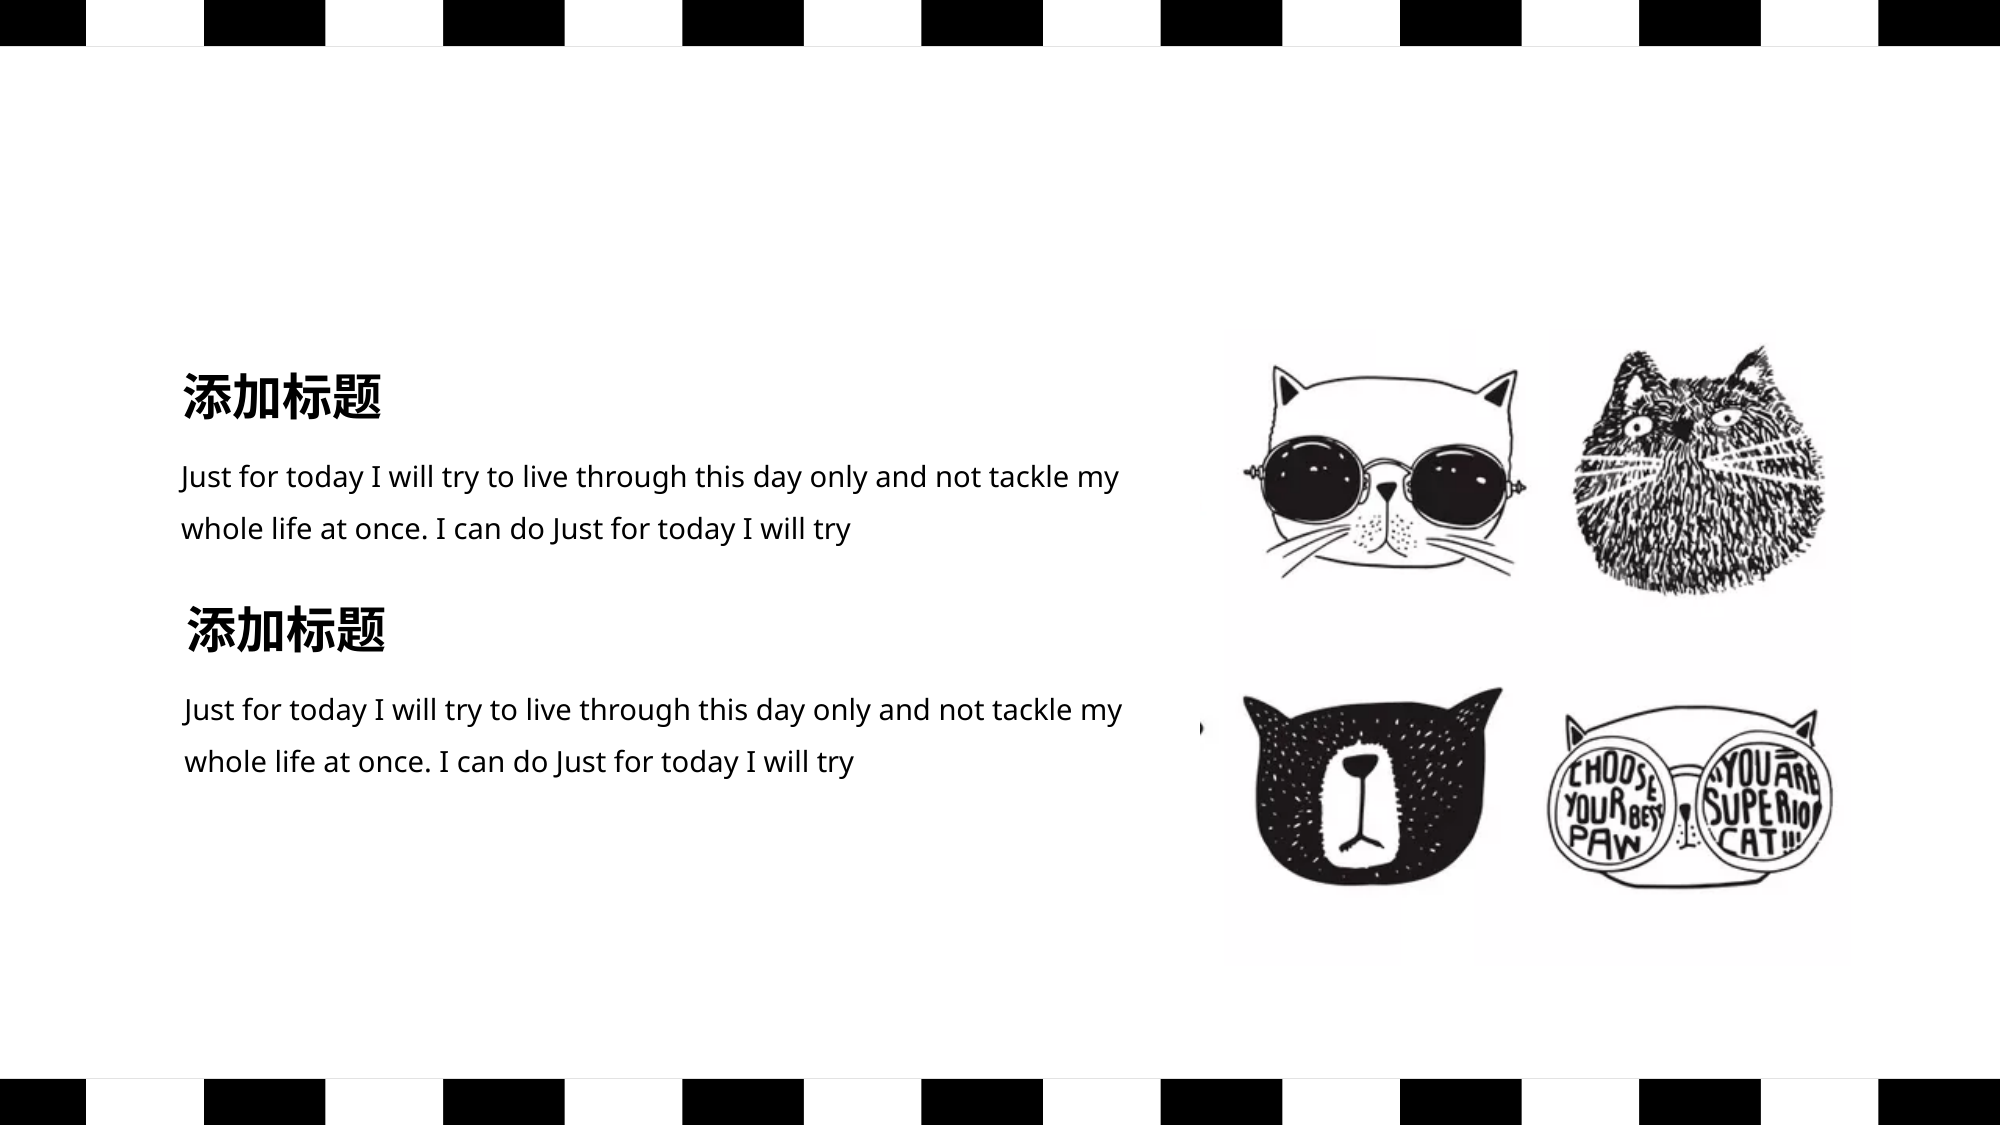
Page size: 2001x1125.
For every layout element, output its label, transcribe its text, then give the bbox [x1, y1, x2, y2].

text_box Just for today I will try to live through this day only and not tackle my whole life at once. I can do Just for today I will try [144, 422, 1167, 564]
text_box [0, 1078, 2000, 1125]
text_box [0, 0, 2000, 47]
picture [1200, 329, 1869, 966]
text_box 添加标题 [146, 347, 419, 422]
text_box Just for today I will try to live through this day only and not tackle my whole life at once. I can do Just for today I will try [148, 655, 1171, 797]
text_box 添加标题 [150, 580, 423, 655]
